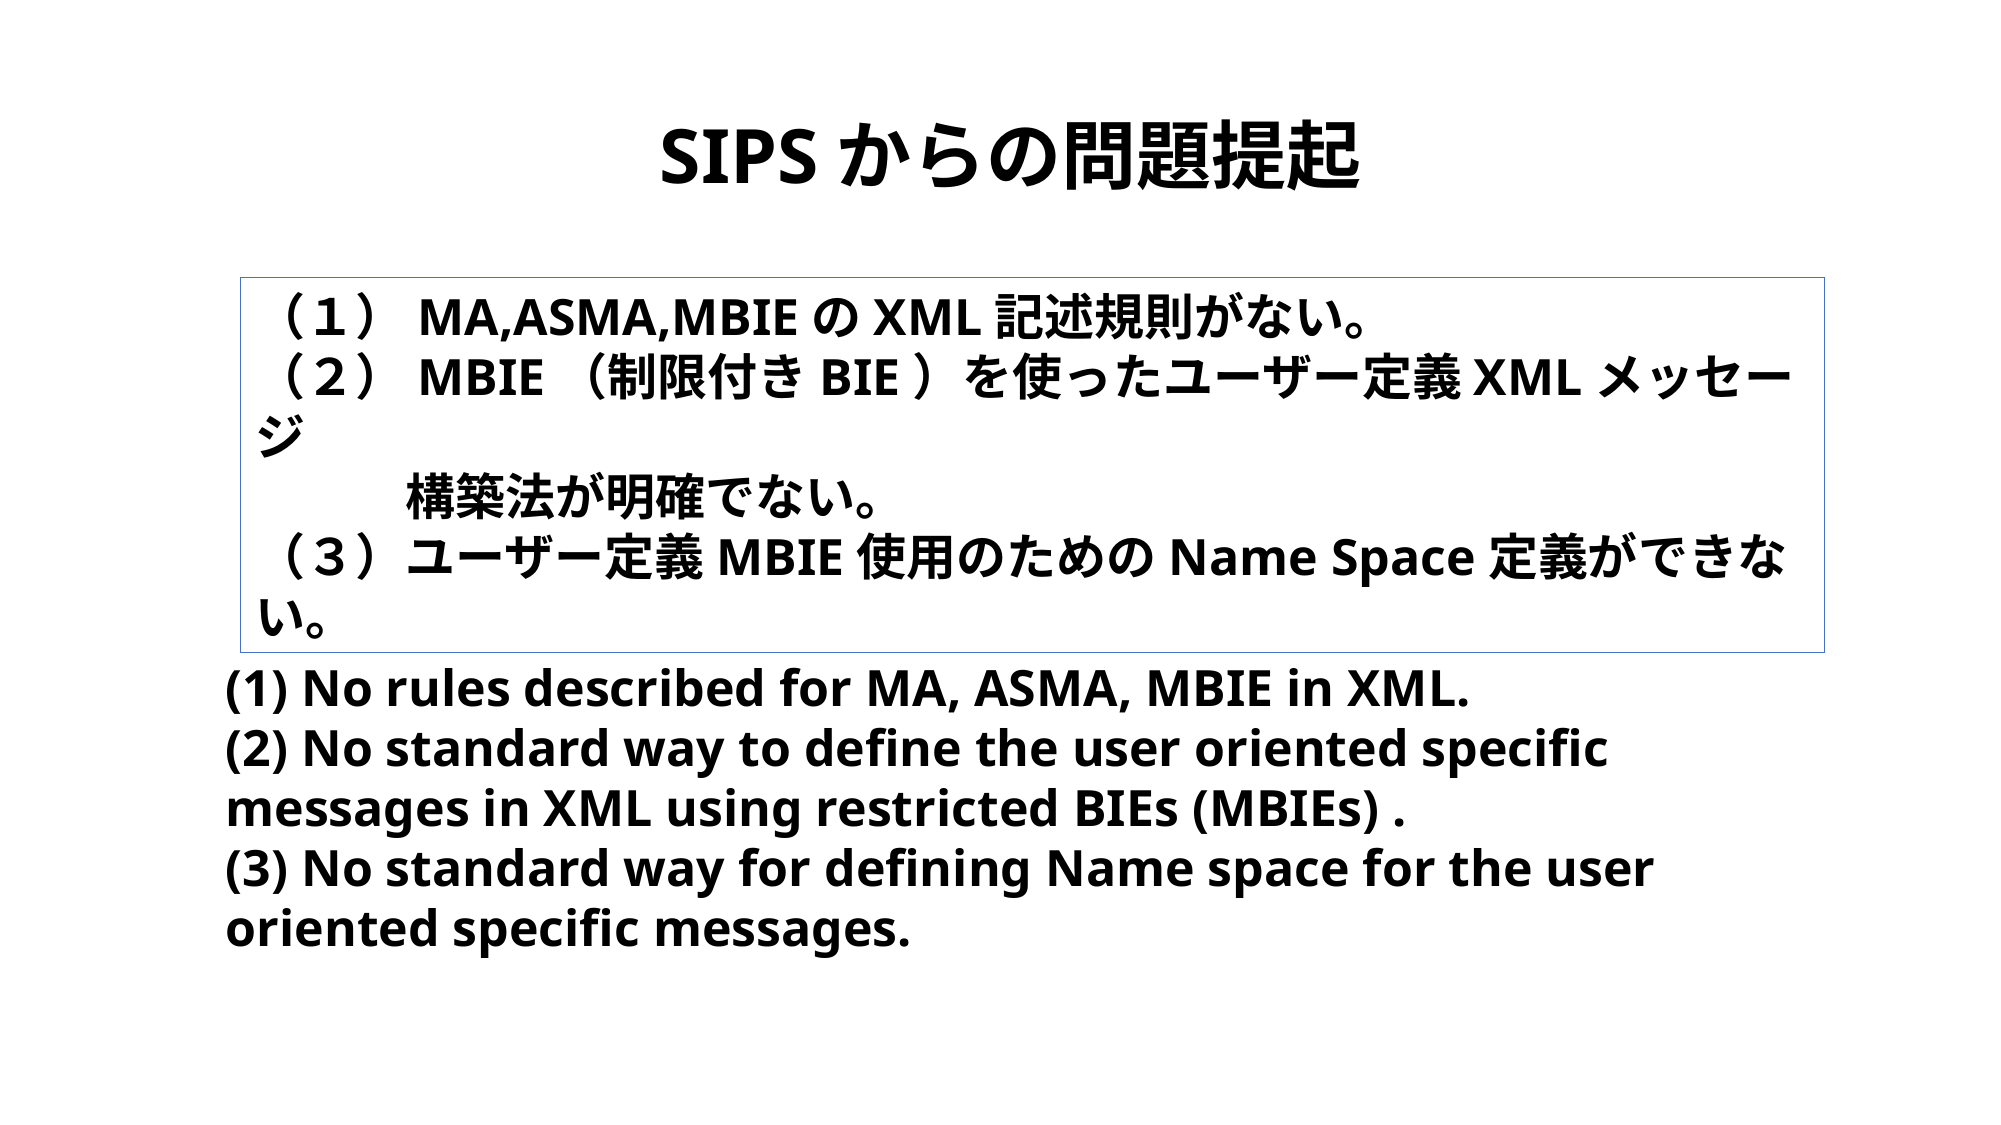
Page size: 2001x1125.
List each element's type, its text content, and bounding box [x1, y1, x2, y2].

text_box （１）MA,ASMA,MBIEのXML記述規則がない。 （２）MBIE（制限付きBIE）を使ったユーザー定義XMLメッセージ 構築法が明確でない。 （３）ユーザー定義MBIE使用のためのName Space定義ができない。 [240, 277, 1825, 653]
text_box (1) No rules described for MA, ASMA, MBIE in XML. (2) No standard way to define the user oriented specific messages in XML using restricted BIEs (MBIEs) . (3) No standard way for defining Name space for the user oriented specific messages. [211, 649, 1865, 1024]
text_box SIPSからの問題提起 [240, 100, 1781, 206]
